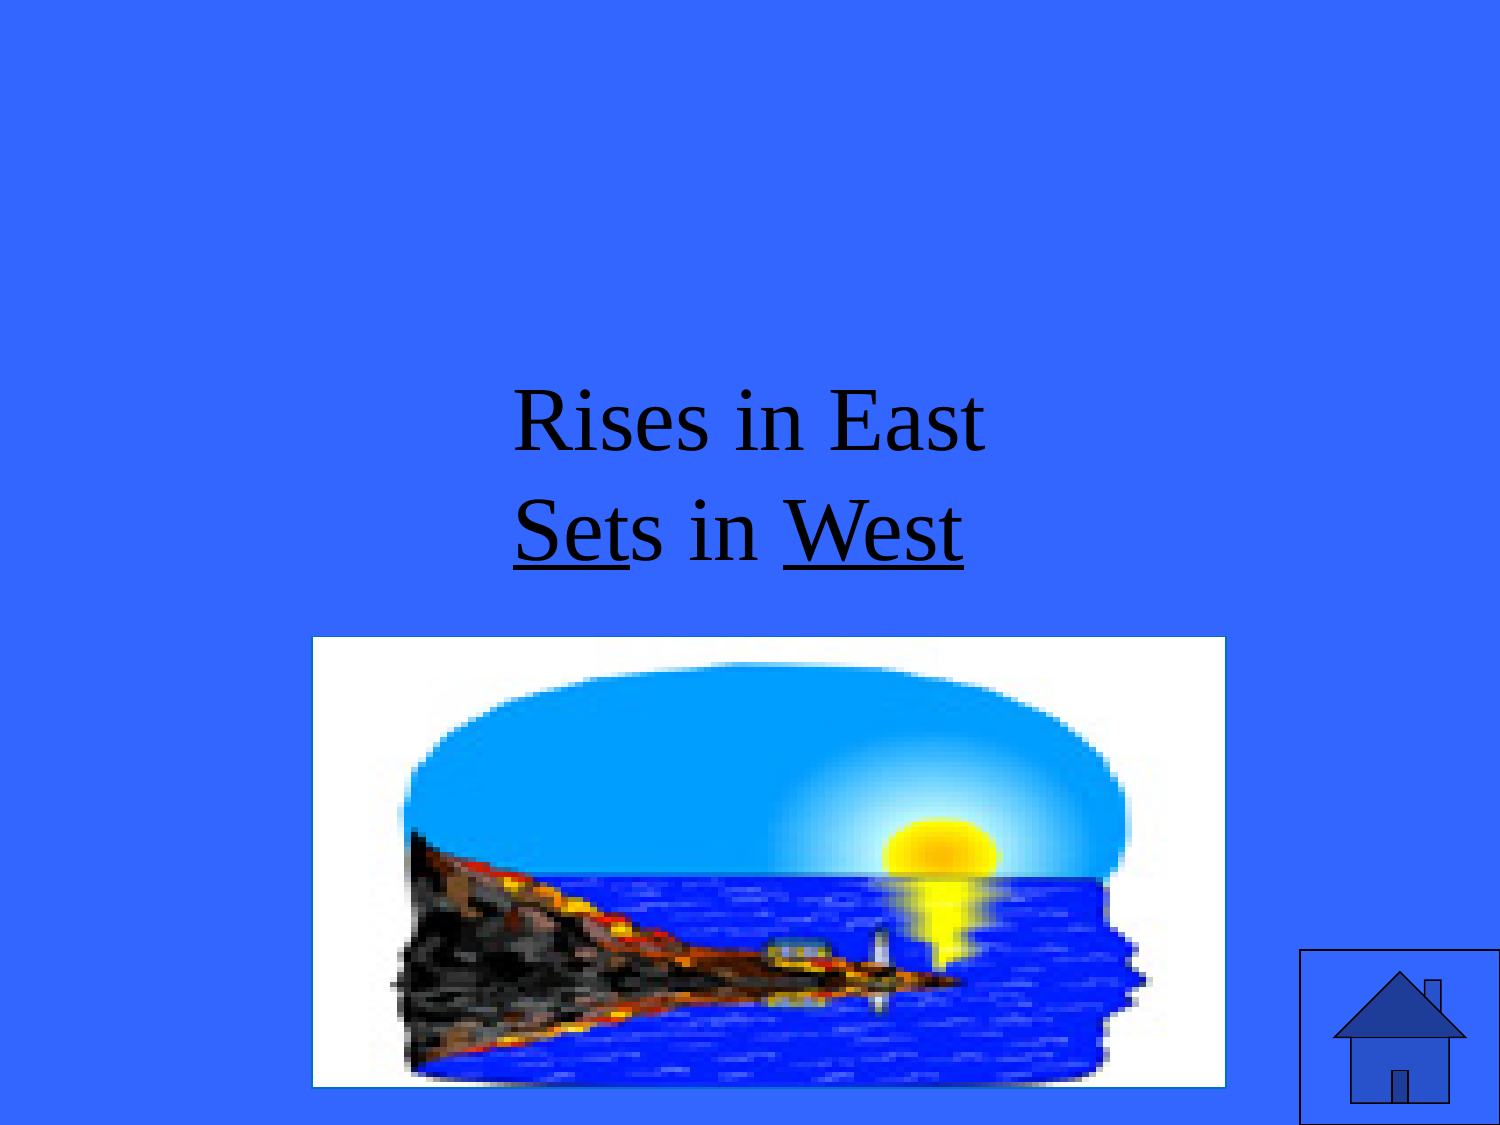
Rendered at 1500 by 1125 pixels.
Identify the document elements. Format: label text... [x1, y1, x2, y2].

text_box [1299, 950, 1500, 1125]
picture [312, 637, 1226, 1088]
title Rises in East Sets in West [112, 374, 1388, 563]
